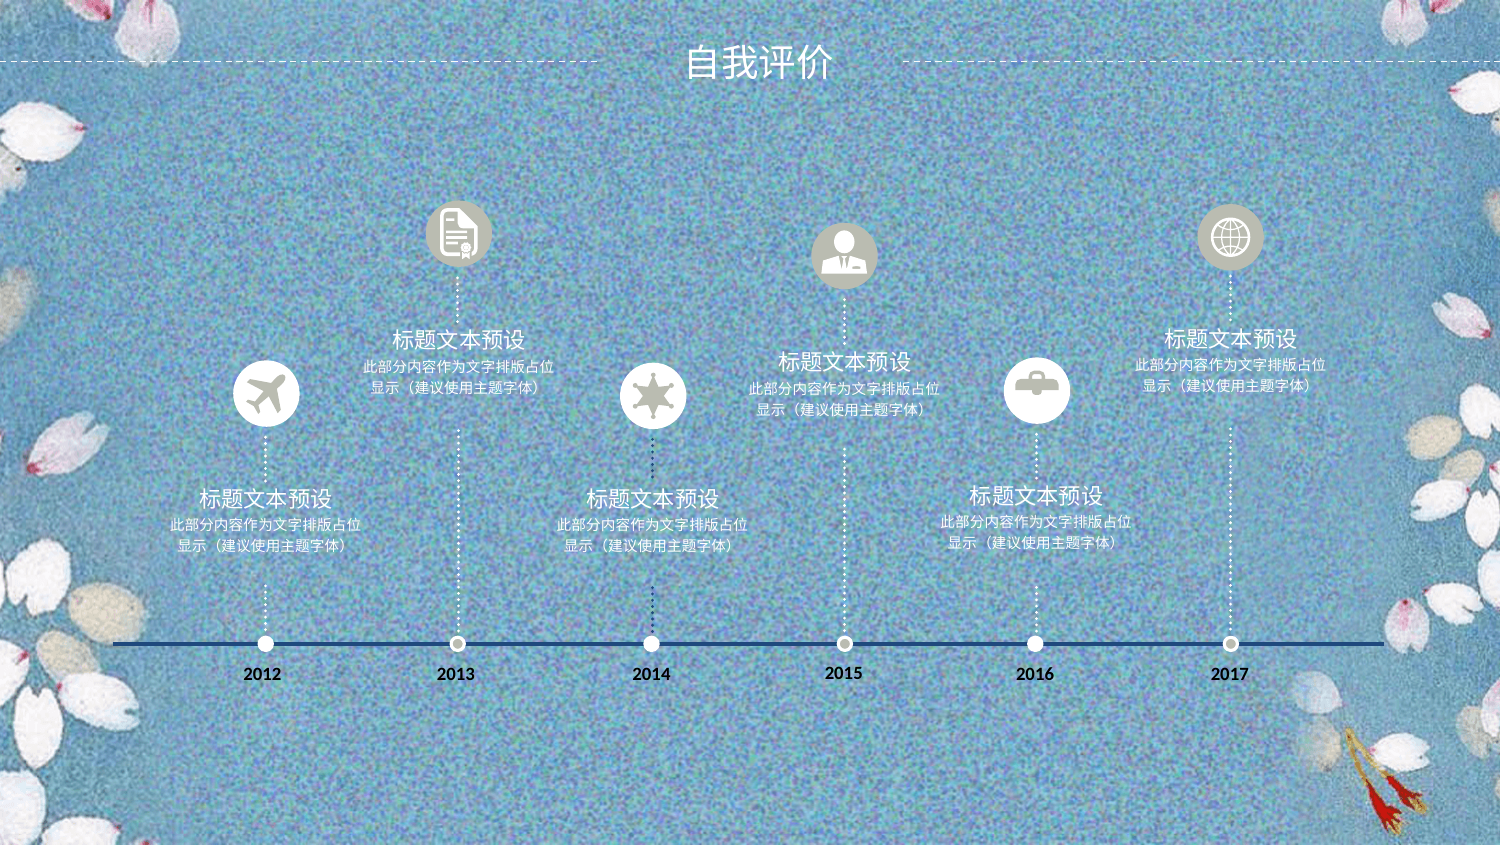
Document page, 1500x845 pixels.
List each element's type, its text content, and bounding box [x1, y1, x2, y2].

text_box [619, 362, 687, 430]
text_box [836, 635, 854, 653]
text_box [1003, 357, 1071, 425]
text_box 此部分内容作为文字排版占位显示（建议使用主题字体） [923, 503, 1150, 573]
text_box [449, 635, 467, 653]
text_box 2017 [1199, 656, 1265, 691]
text_box 标题文本预设 [381, 321, 537, 348]
text_box 此部分内容作为文字排版占位显示（建议使用主题字体） [731, 370, 958, 439]
text_box [1026, 635, 1044, 653]
text_box 标题文本预设 [574, 479, 731, 506]
picture [0, 0, 1500, 845]
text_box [1197, 203, 1265, 271]
text_box 此部分内容作为文字排版占位显示（建议使用主题字体） [345, 348, 572, 417]
text_box [642, 635, 661, 653]
text_box 2016 [1004, 656, 1070, 691]
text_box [811, 222, 878, 290]
text_box [257, 635, 275, 653]
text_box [425, 200, 493, 268]
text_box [232, 360, 300, 428]
text_box 此部分内容作为文字排版占位显示（建议使用主题字体） [1117, 346, 1344, 416]
text_box 2015 [813, 654, 879, 689]
text_box 标题文本预设 [958, 476, 1114, 503]
text_box [1222, 635, 1240, 653]
text_box 标题文本预设 [766, 342, 923, 370]
text_box 此部分内容作为文字排版占位显示（建议使用主题字体） [152, 506, 379, 576]
text_box 2014 [621, 656, 686, 691]
text_box 标题文本预设 [1153, 319, 1309, 346]
text_box 标题文本预设 [188, 479, 344, 506]
text_box 2013 [425, 656, 491, 691]
text_box 2012 [232, 656, 297, 691]
text_box 此部分内容作为文字排版占位显示（建议使用主题字体） [539, 506, 766, 576]
